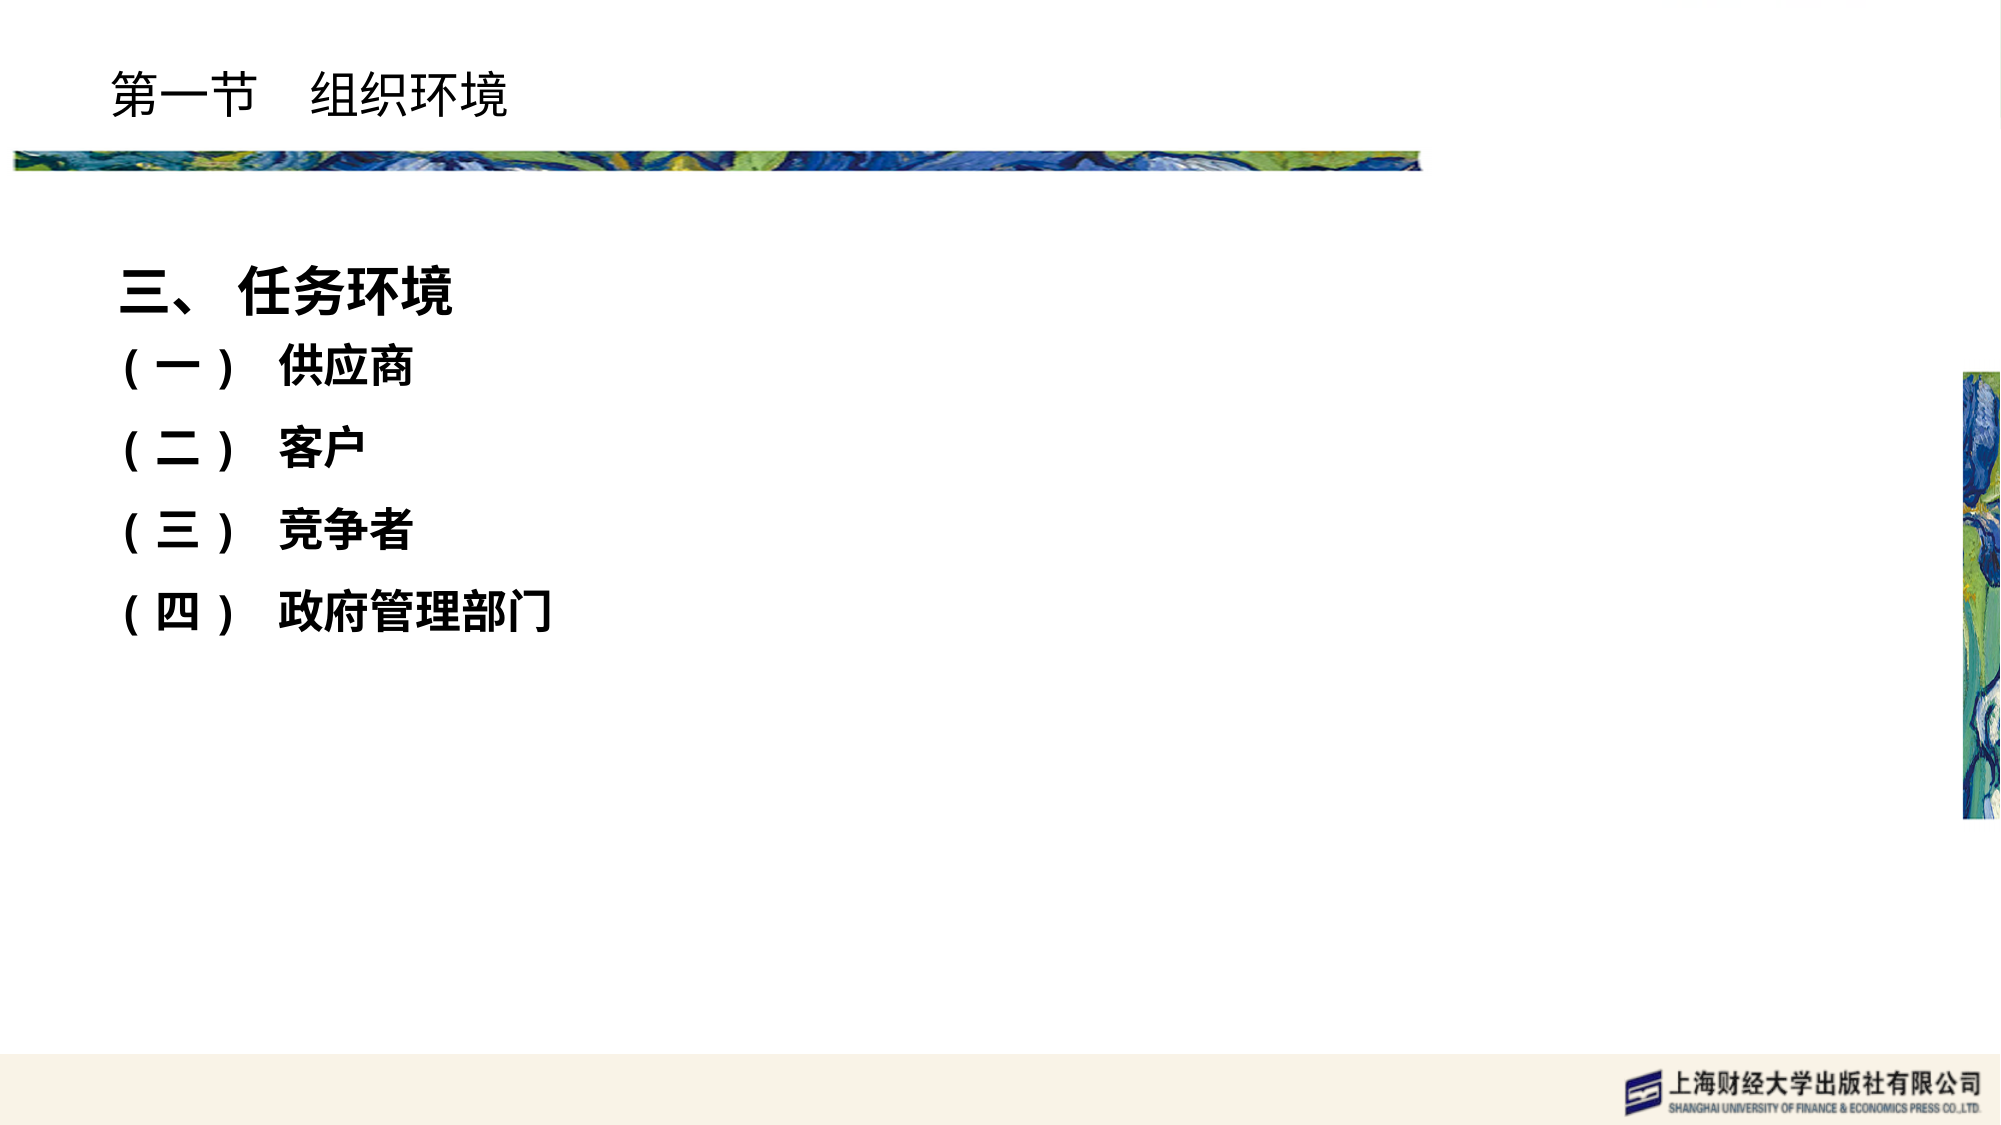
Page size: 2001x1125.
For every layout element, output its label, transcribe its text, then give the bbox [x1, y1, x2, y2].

title 第一节 组织环境 [94, 42, 1451, 146]
picture [0, 0, 2001, 1125]
list 三、 任务环境 (一) 供应商 (二) 客户 (三) 竞争者 (四) 政府管理部门 [102, 233, 1898, 1032]
